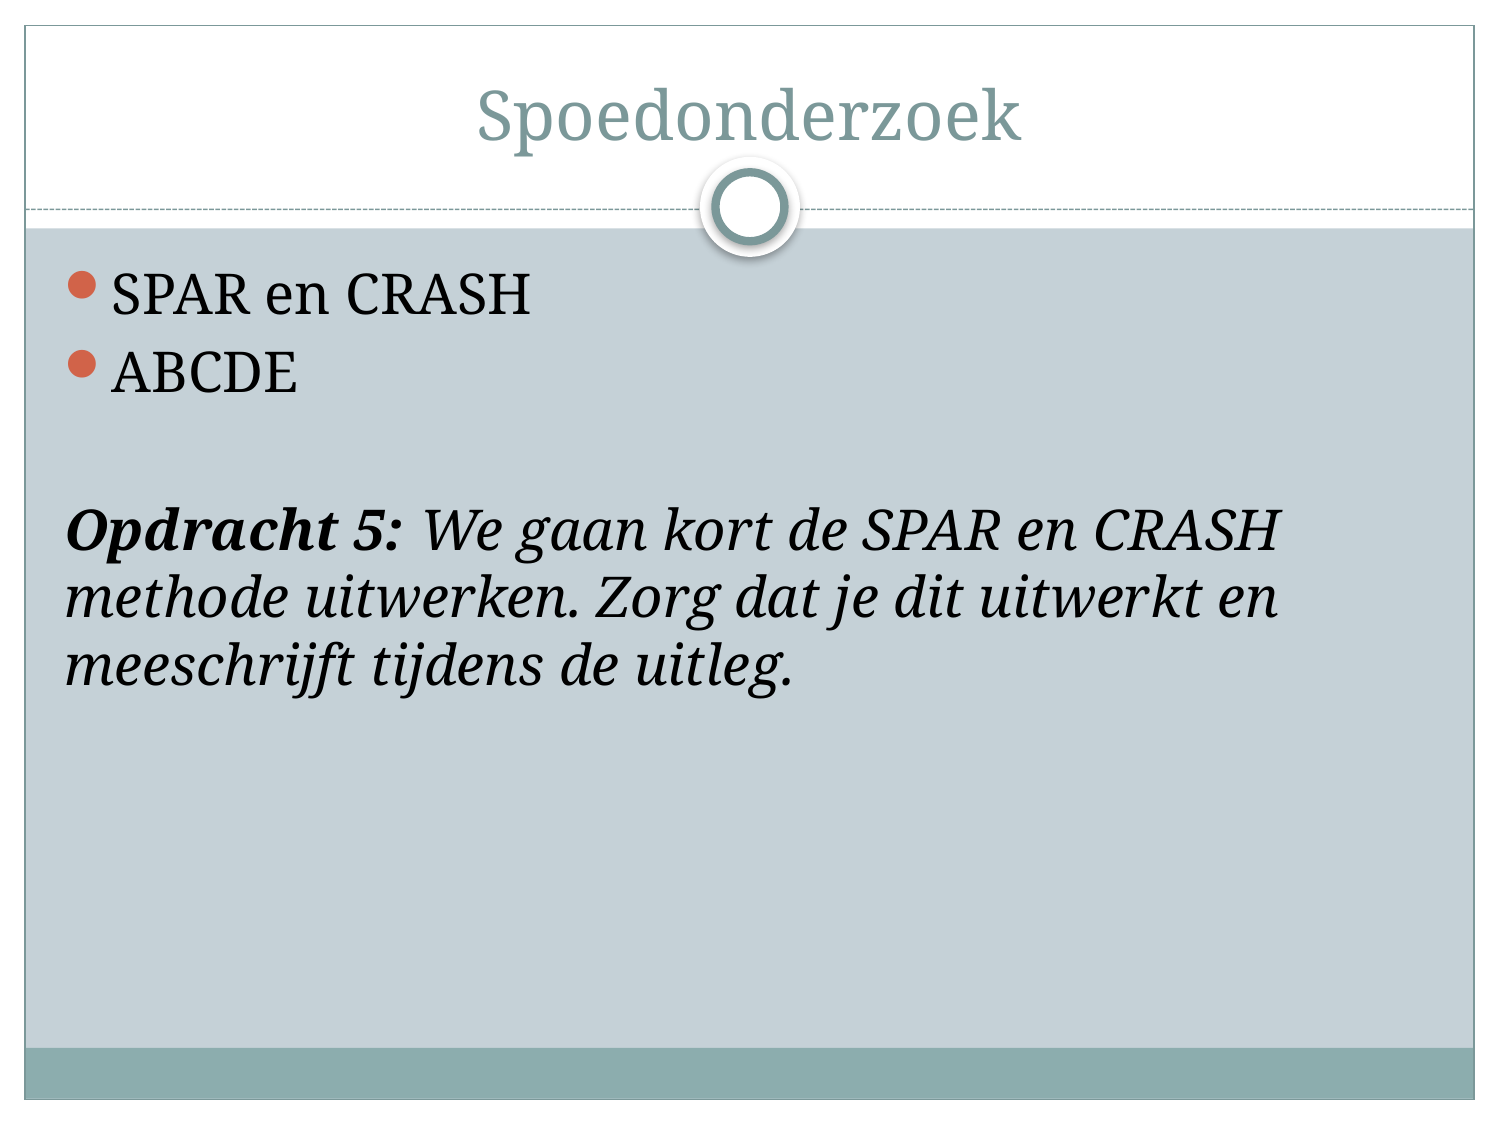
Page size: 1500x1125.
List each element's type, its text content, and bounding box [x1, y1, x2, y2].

list SPAR en CRASH ABCDE Opdracht 5: We gaan kort de SPAR en CRASH methode uitwerken. Zorg dat je dit uitwerkt en meeschrijft tijdens de uitleg. [49, 250, 1445, 1001]
title Spoedonderzoek [49, 37, 1450, 162]
